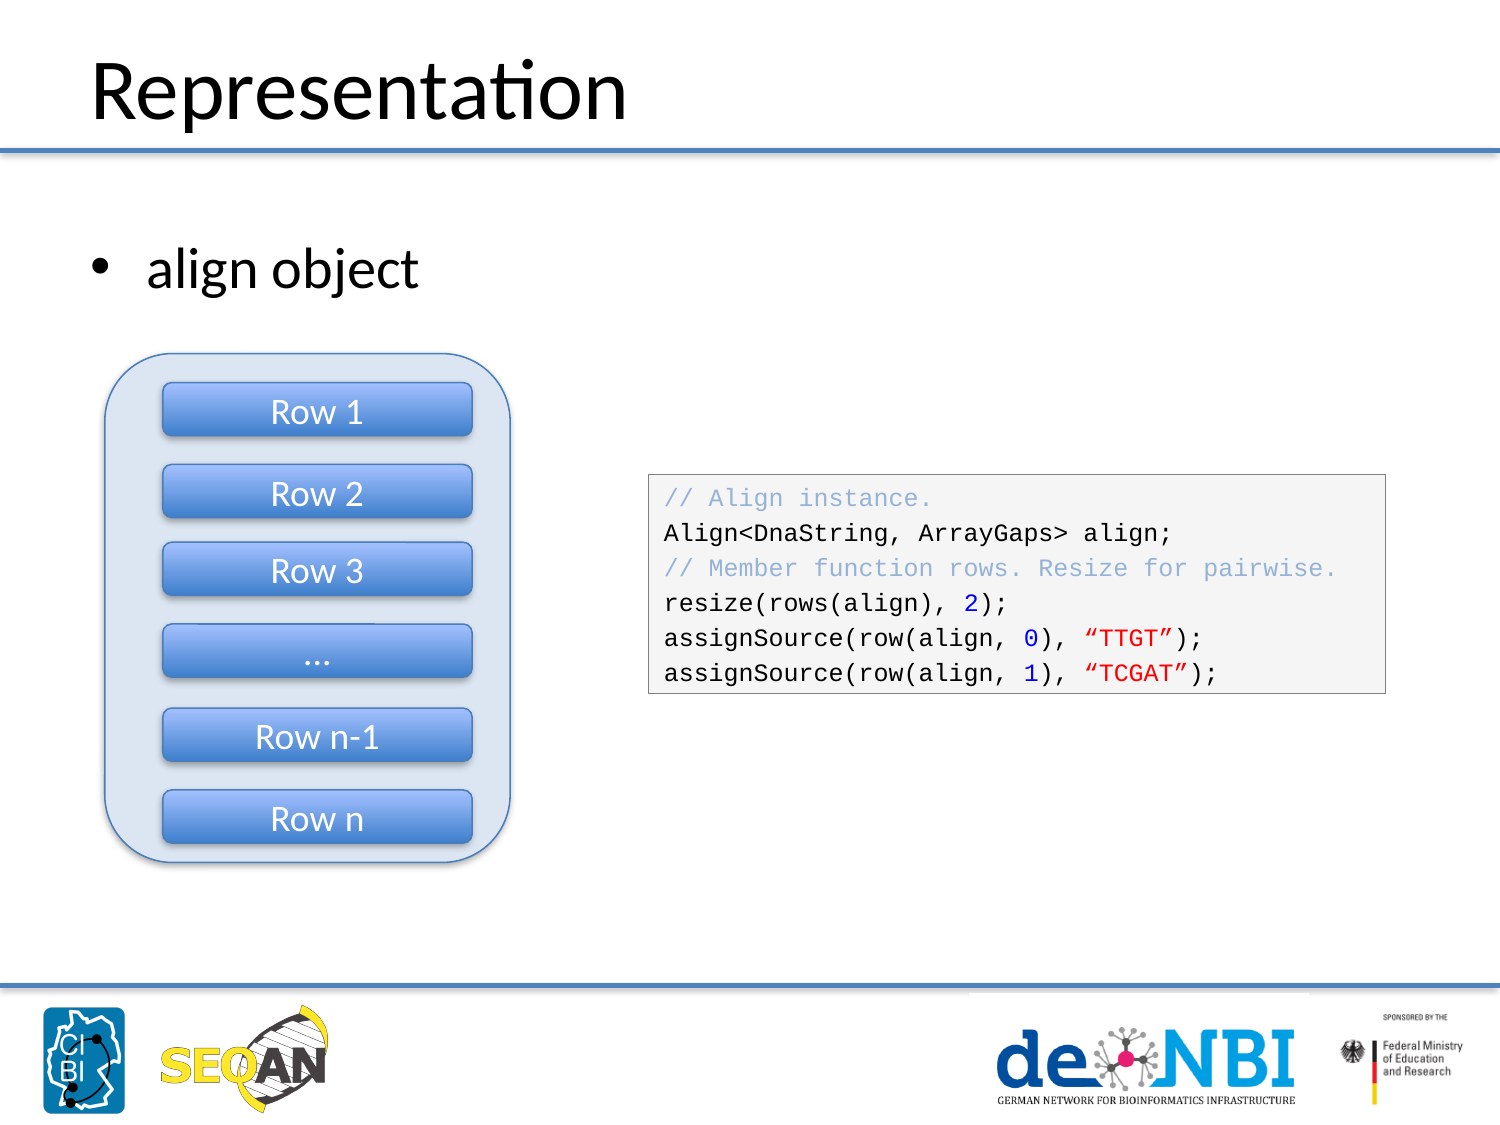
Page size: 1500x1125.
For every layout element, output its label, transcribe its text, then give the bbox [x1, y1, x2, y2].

text_box // Align instance. Align<DnaString, ArrayGaps> align; // Member function rows. Resize for pairwise. resize(rows(align), 2); assignSource(row(align, 0), “TTGT”); assignSource(row(align, 1), “TCGAT”); [648, 474, 1386, 694]
picture [141, 1002, 332, 1121]
picture [969, 993, 1309, 1122]
list align object [75, 222, 1425, 888]
title Representation [75, 25, 1425, 145]
picture [48, 1010, 120, 1109]
